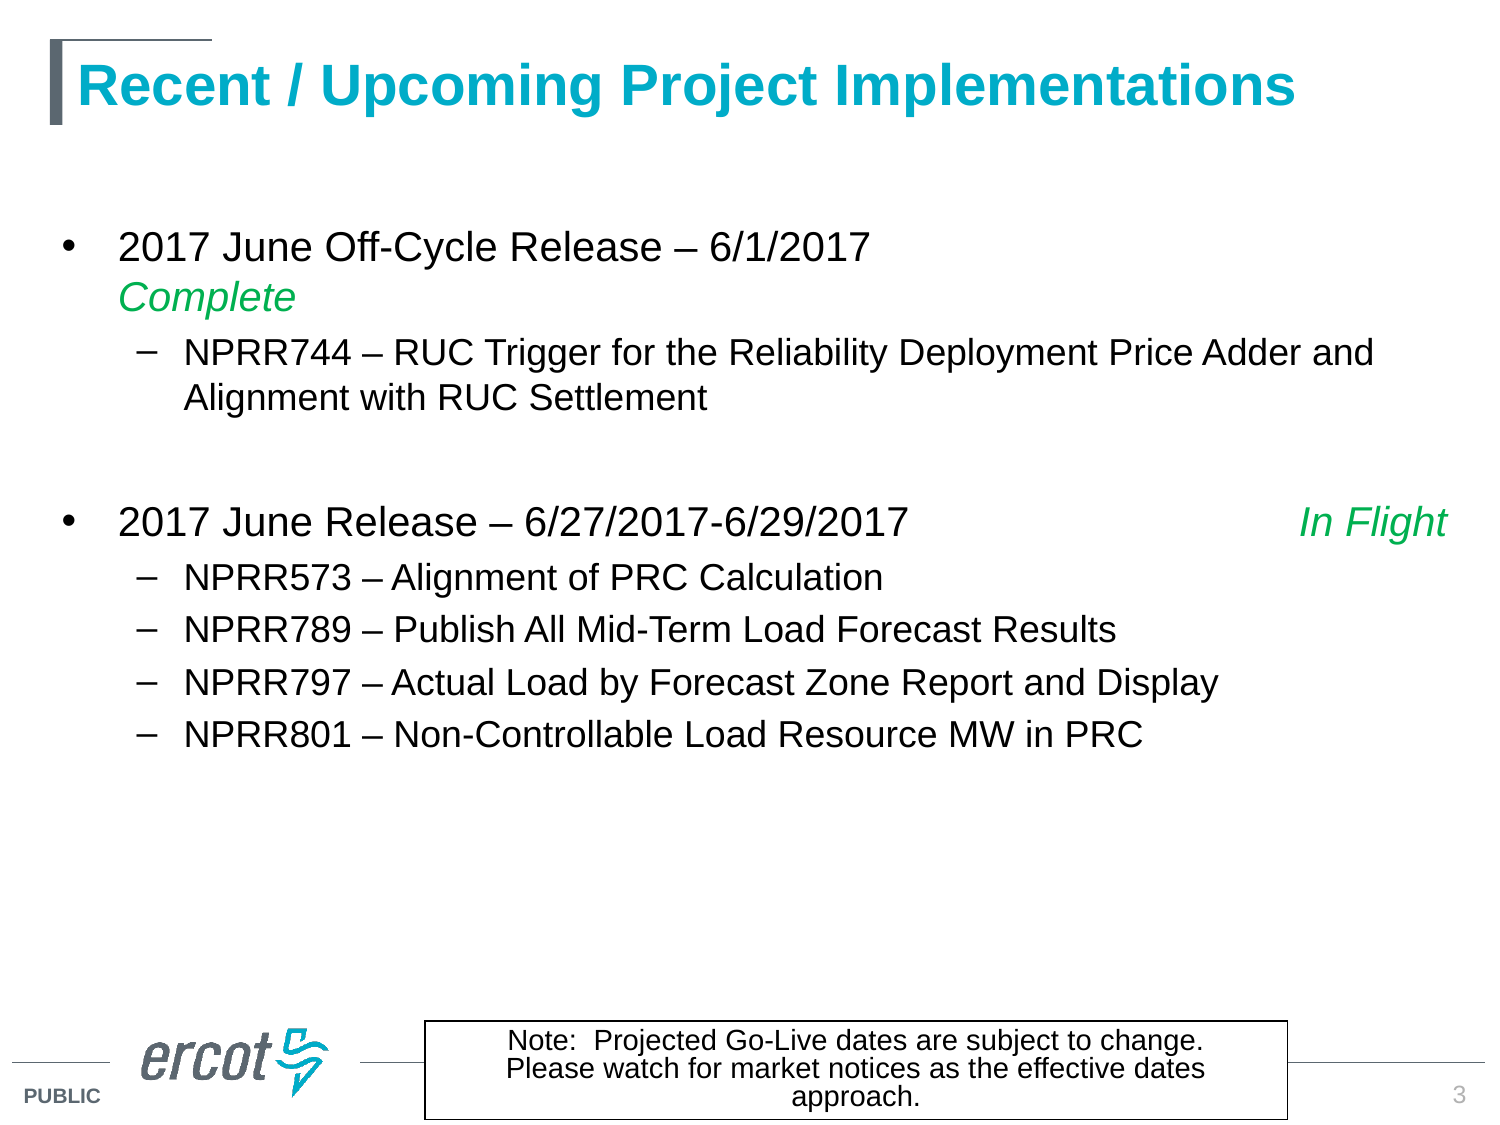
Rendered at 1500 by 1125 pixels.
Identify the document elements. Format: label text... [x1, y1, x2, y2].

text_box Note: Projected Go-Live dates are subject to change. Please watch for market notices as the effective dates approach. [425, 1021, 1288, 1120]
slide_number 3 [1437, 1076, 1475, 1112]
picture [137, 1024, 332, 1100]
list 2017 June Off-Cycle Release – 6/1/2017 Complete NPRR744 – RUC Trigger for the Reliability Deployment Price Adder and Alignment with RUC Settlement 2017 June Release – 6/27/2017-6/29/2017 In Flight NPRR573 – Alignment of PRC Calculation NPRR789 – Publish All Mid-Term Load Forecast Results NPRR797 – Actual Load by Forecast Zone Report and Display NPRR801 – Non-Controllable Load Resource MW in PRC [46, 212, 1475, 1013]
title Recent / Upcoming Project Implementations [62, 39, 1325, 125]
